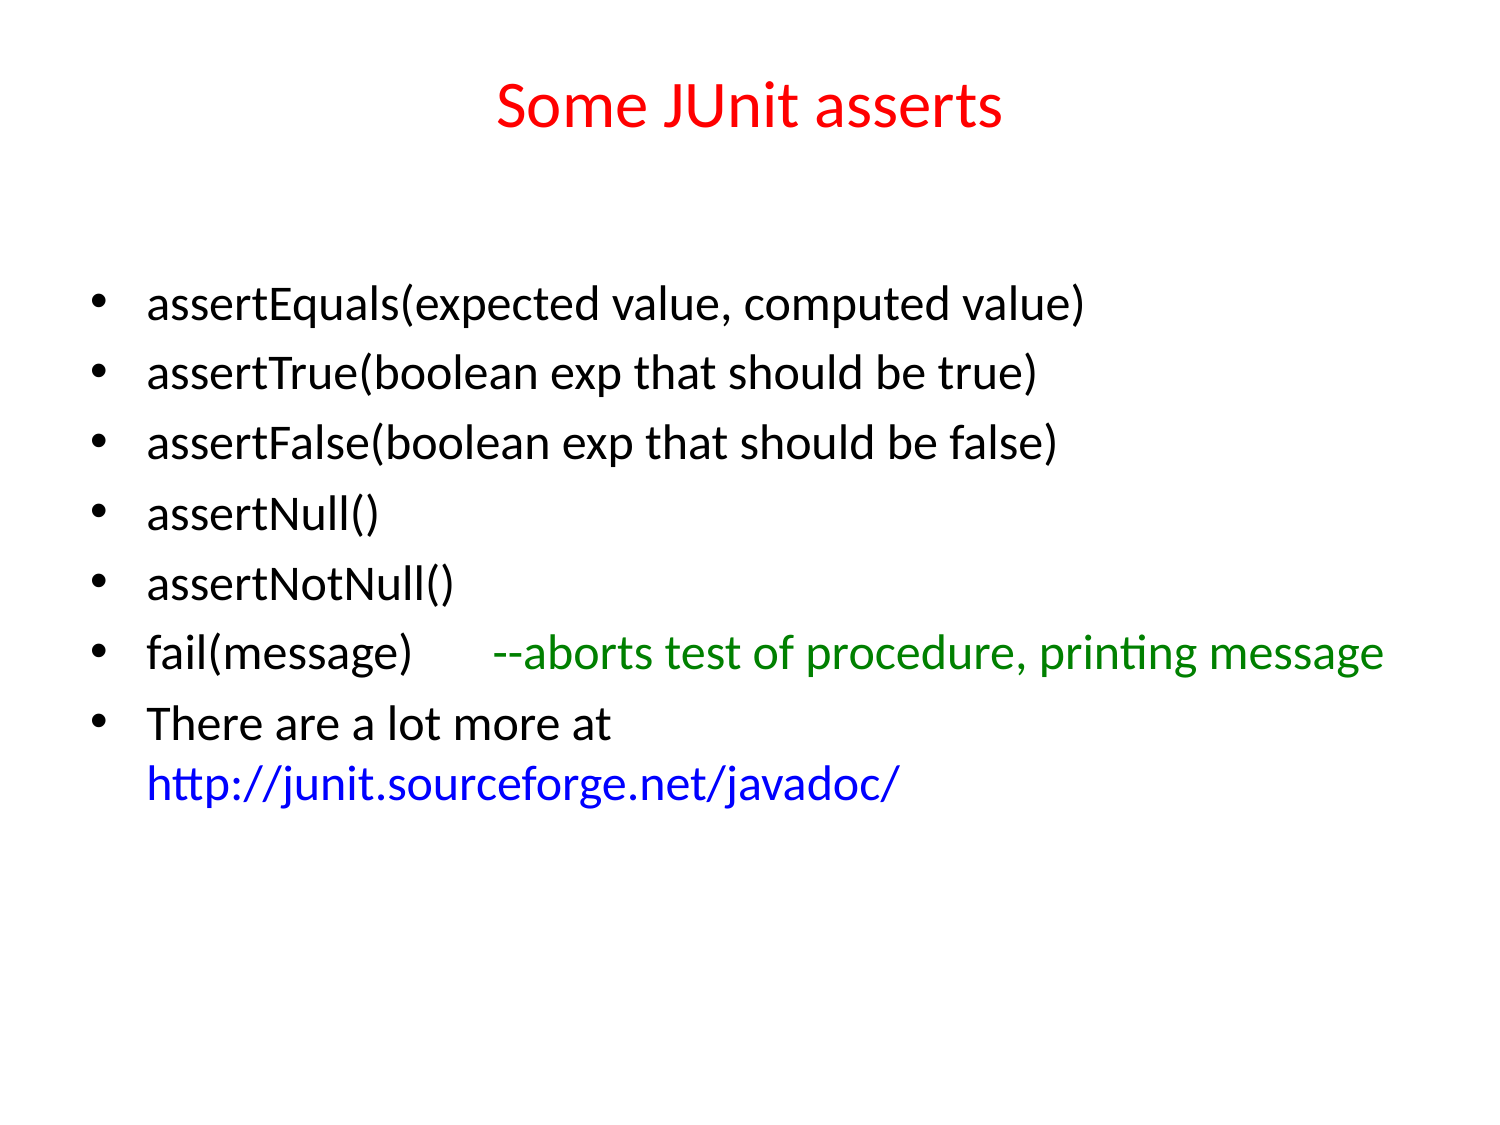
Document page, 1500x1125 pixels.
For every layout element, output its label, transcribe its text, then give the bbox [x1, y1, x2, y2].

title Some JUnit asserts [75, 45, 1425, 156]
list assertEquals(expected value, computed value) assertTrue(boolean exp that should be true) assertFalse(boolean exp that should be false) assertNull() assertNotNull() fail(message) --aborts test of procedure, printing message There are a lot more at http://junit.sourceforge.net/javadoc/ [75, 262, 1500, 1125]
